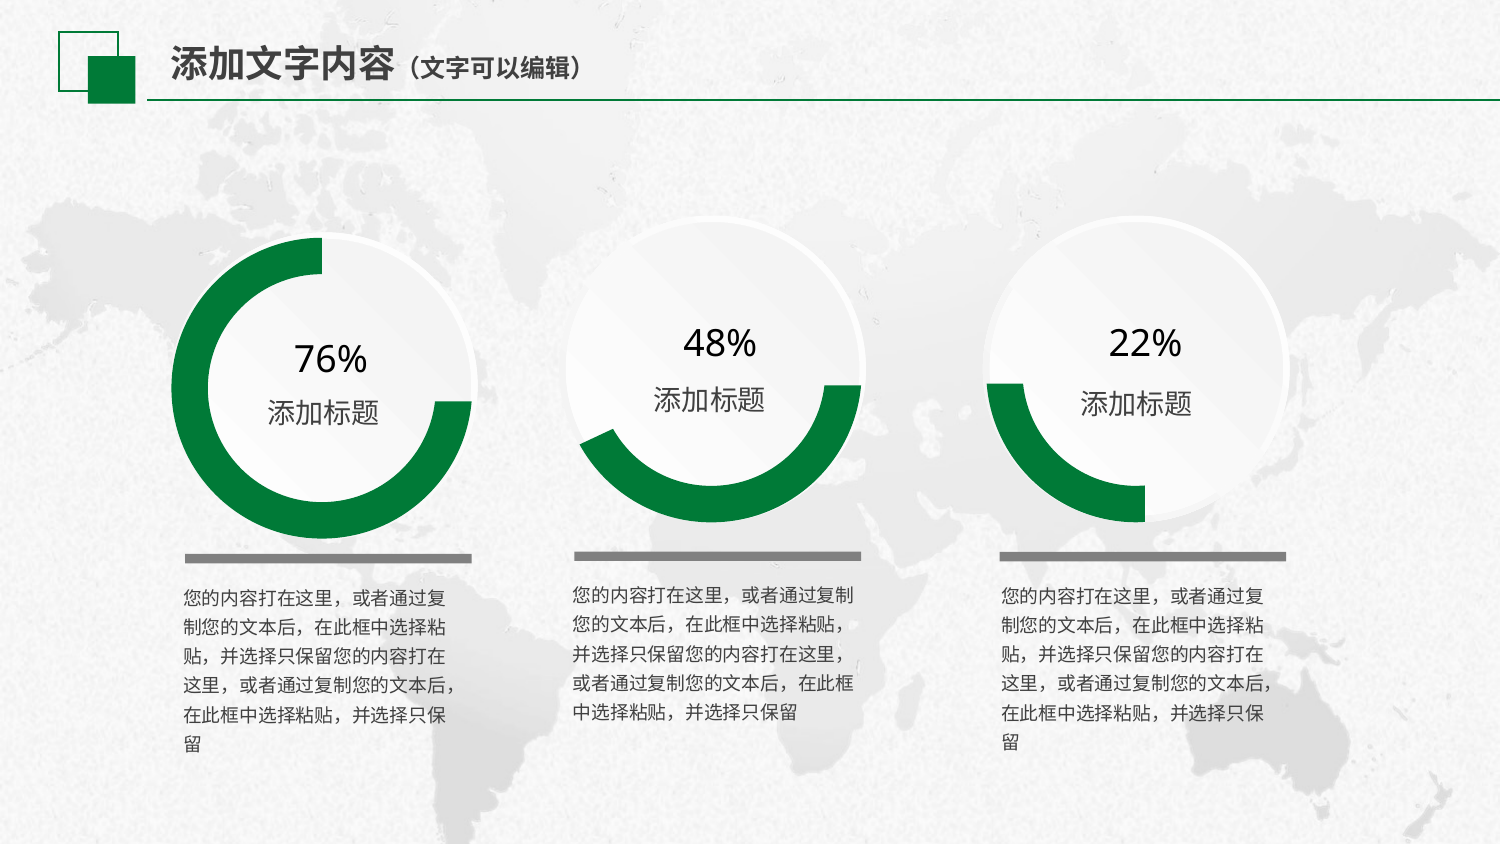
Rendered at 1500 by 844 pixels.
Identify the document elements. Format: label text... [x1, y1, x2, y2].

text_box 您的内容打在这里，或者通过复制您的文本后，在此框中选择粘贴，并选择只保留您的内容打在这里，或者通过复制您的文本后，在此框中选择粘贴，并选择只保留 [989, 571, 1290, 788]
text_box 您的内容打在这里，或者通过复制您的文本后，在此框中选择粘贴，并选择只保留您的内容打在这里，或者通过复制您的文本后，在此框中选择粘贴，并选择只保留 [171, 574, 469, 790]
text_box [573, 550, 862, 562]
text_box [982, 215, 1290, 523]
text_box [559, 215, 866, 523]
text_box [999, 551, 1287, 562]
text_box [184, 553, 473, 564]
text_box 添加文字内容（文字可以编辑） [159, 34, 736, 91]
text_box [170, 232, 478, 539]
picture [0, 0, 1500, 844]
text_box 您的内容打在这里，或者通过复制您的文本后，在此框中选择粘贴，并选择只保留您的内容打在这里，或者通过复制您的文本后，在此框中选择粘贴，并选择只保留 [561, 571, 871, 759]
